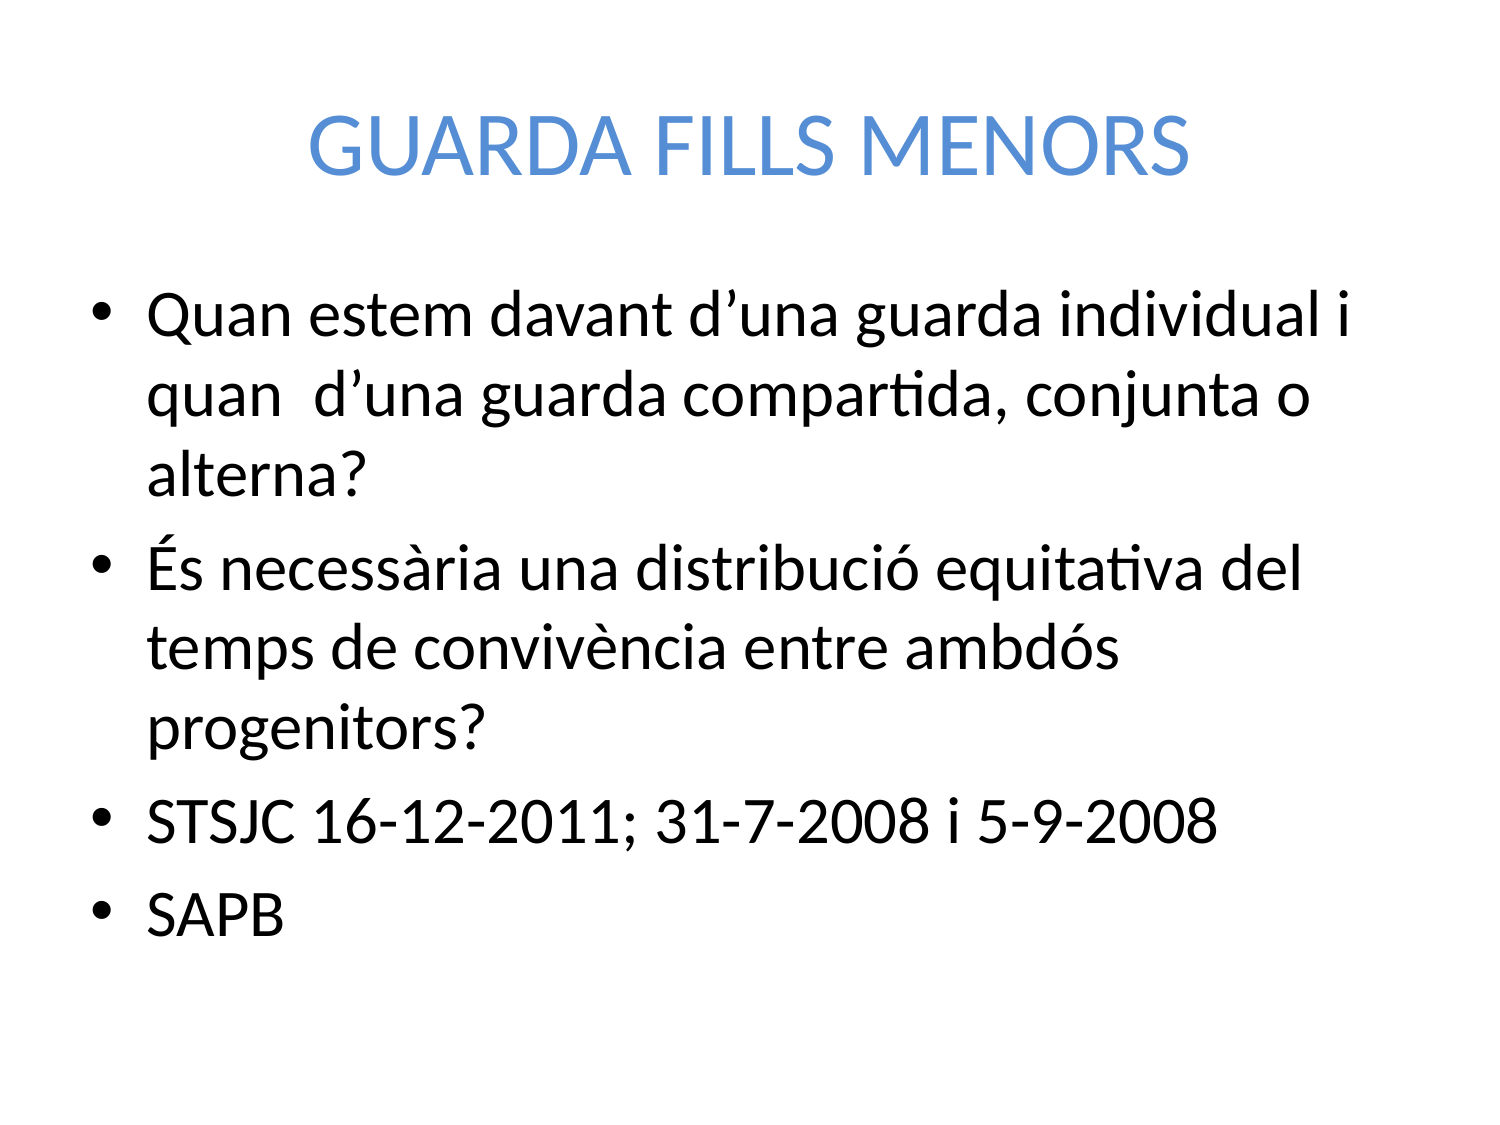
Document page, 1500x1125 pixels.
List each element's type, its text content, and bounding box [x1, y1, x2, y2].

list Quan estem davant d’una guarda individual i quan d’una guarda compartida, conjunta o alterna? És necessària una distribució equitativa del temps de convivència entre ambdós progenitors? STSJC 16-12-2011; 31-7-2008 i 5-9-2008 SAPB [75, 262, 1425, 1005]
title GUARDA FILLS MENORS [75, 45, 1425, 233]
